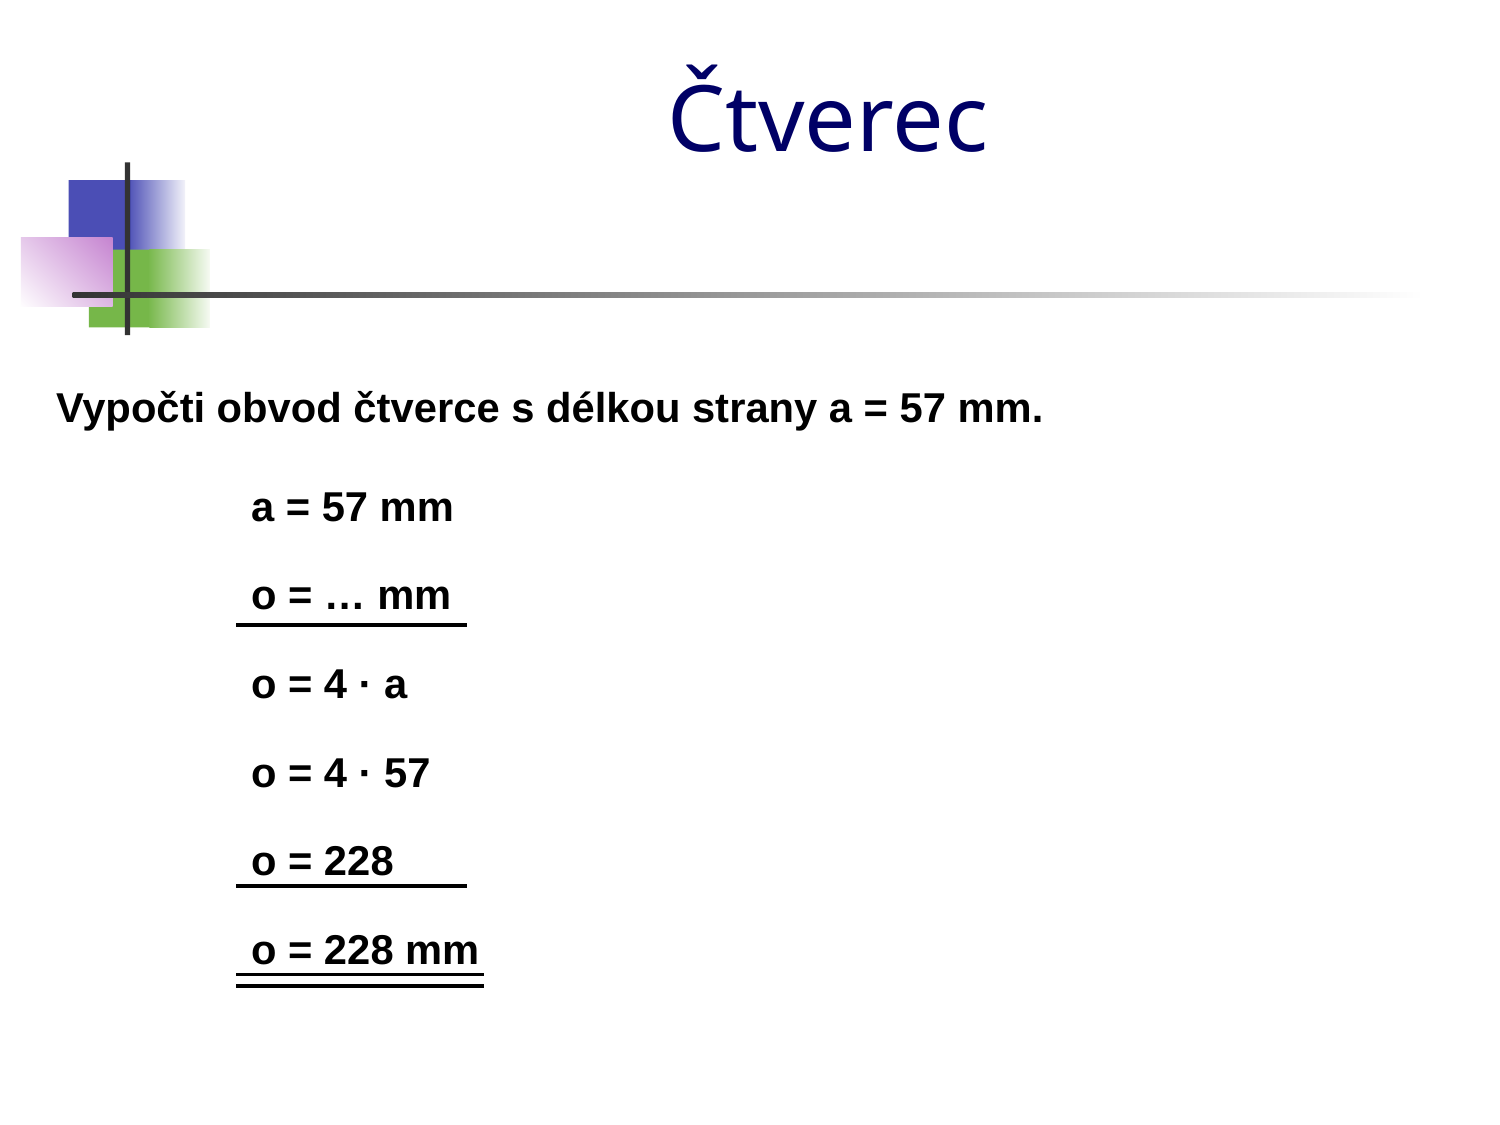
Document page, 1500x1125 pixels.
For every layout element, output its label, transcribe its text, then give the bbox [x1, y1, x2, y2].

text_box o = 4 · 57 [236, 738, 508, 803]
text_box o = 228 mm [236, 915, 508, 981]
text_box o = 228 [236, 826, 508, 892]
text_box a = 57 mm [236, 472, 508, 538]
text_box o = 4 · a [236, 649, 508, 715]
text_box o = … mm [236, 561, 508, 626]
text_box Vypočti obvod čtverce s délkou strany a = 57 mm. [41, 373, 1424, 439]
title Čtverec [188, 34, 1468, 276]
